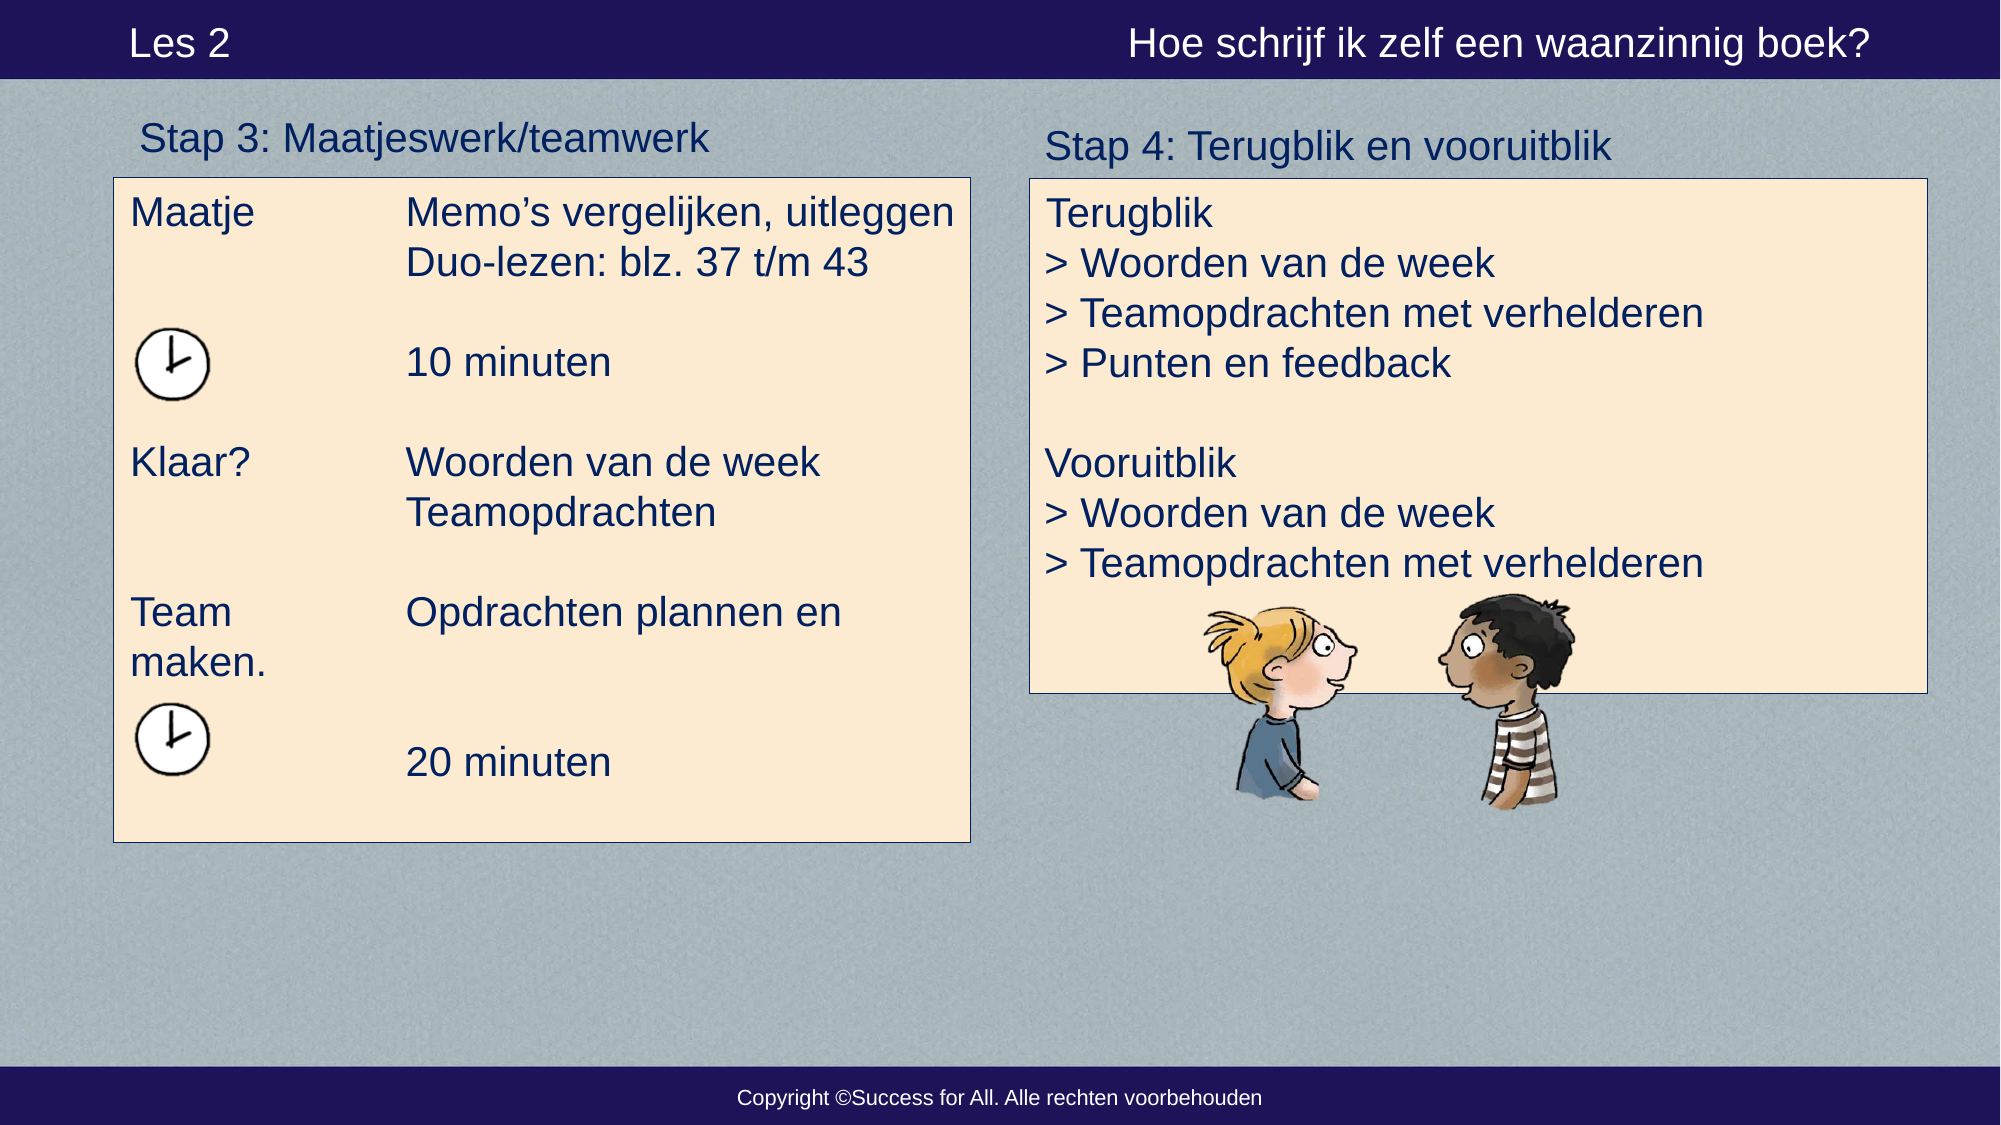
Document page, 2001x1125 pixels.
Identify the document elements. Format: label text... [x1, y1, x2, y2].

text_box Stap 4: Terugblik en vooruitblik [1029, 111, 1822, 177]
text_box Stap 3: Maatjeswerk/teamwerk [124, 103, 917, 169]
text_box Hoe schrijf ik zelf een waanzinnig boek? [999, 8, 1886, 73]
text_box Maatje Memo’s vergelijken, uitleggen Duo-lezen: blz. 37 t/m 43 10 minuten Klaar? Woorden van de week Teamopdrachten Team Opdrachten plannen en maken. 20 minuten [113, 177, 971, 843]
text_box Les 2 [114, 8, 354, 73]
text_box Copyright ©Success for All. Alle rechten voorbehouden [0, 1076, 2000, 1125]
picture [0, 0, 2001, 1125]
text_box Terugblik > Woorden van de week > Teamopdrachten met verhelderen > Punten en feedback Vooruitblik > Woorden van de week > Teamopdrachten met verhelderen [1029, 178, 1928, 694]
